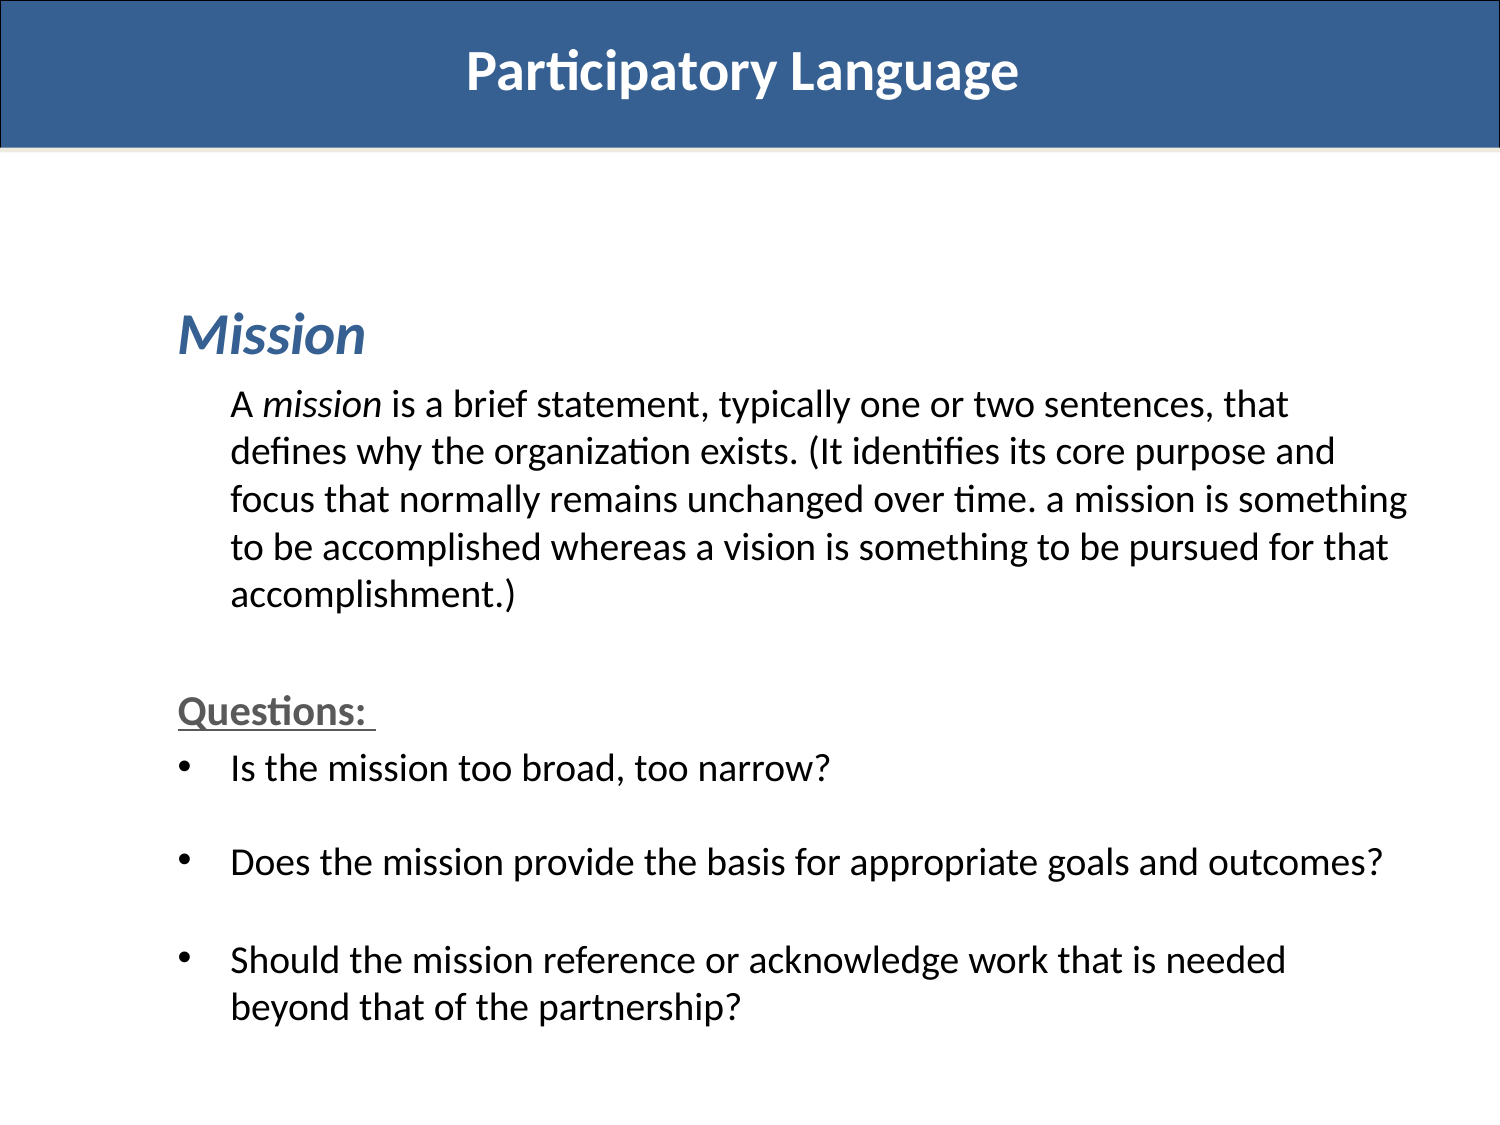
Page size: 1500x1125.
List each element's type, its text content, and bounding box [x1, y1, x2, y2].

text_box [0, 0, 1500, 151]
list Mission A mission is a brief statement, typically one or two sentences, that defines why the organization exists. (It identifies its core purpose and focus that normally remains unchanged over time. a mission is something to be accomplished whereas a vision is something to be pursued for that accomplishment.) Questions: Is the mission too broad, too narrow? Does the mission provide the basis for appropriate goals and outcomes? Should the mission reference or acknowledge work that is needed beyond that of the partnership? [162, 287, 1425, 1038]
